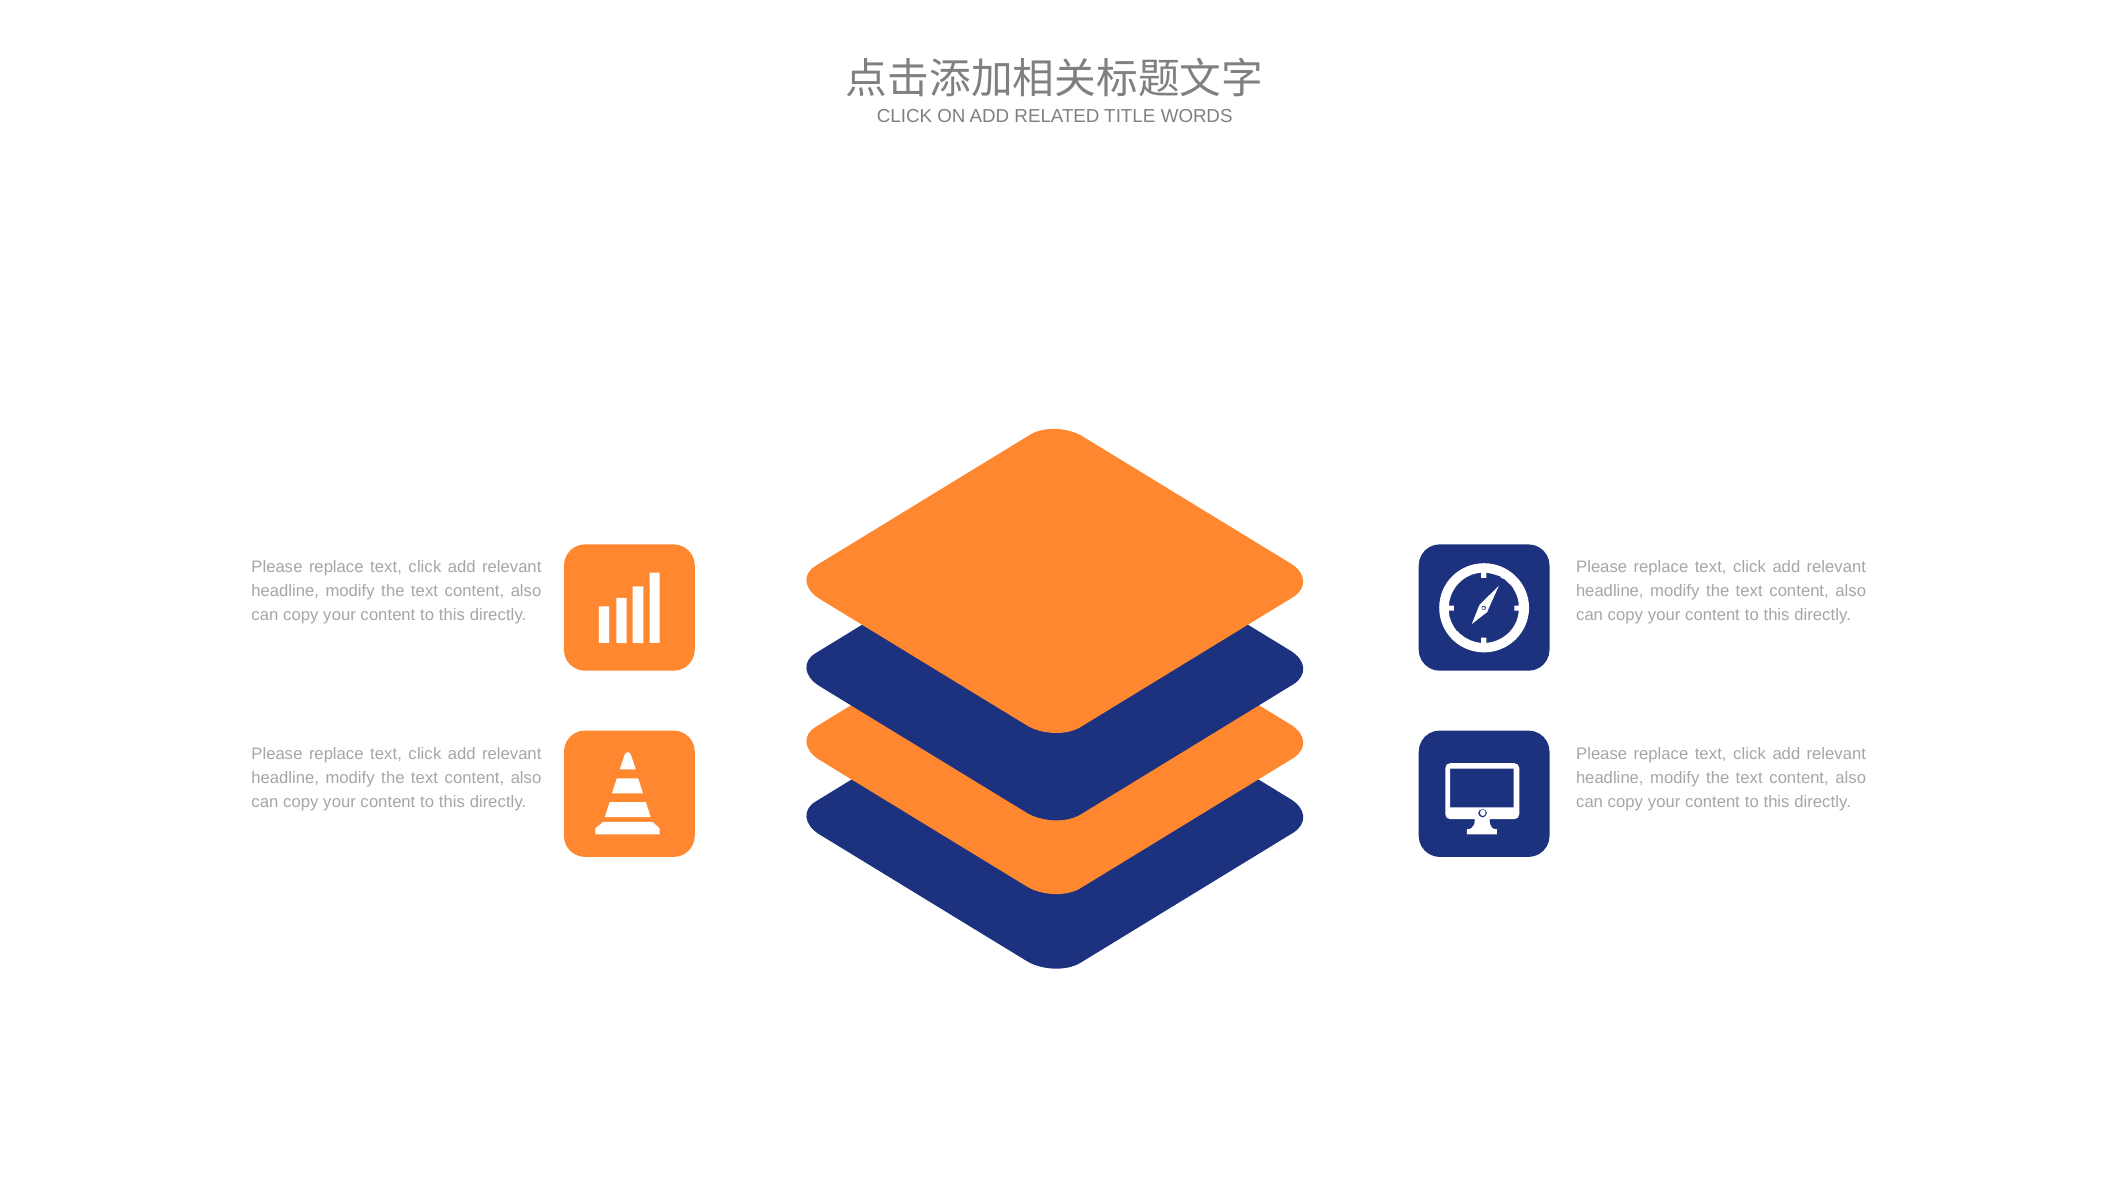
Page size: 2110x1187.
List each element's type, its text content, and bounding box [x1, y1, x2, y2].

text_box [1439, 563, 1530, 653]
text_box [595, 821, 660, 835]
text_box Please replace text, click add relevant headline, modify the text content, also can copy your content to this directly. [1576, 738, 1867, 811]
text_box [1417, 543, 1551, 672]
text_box CLICK ON ADD RELATED TITLE WORDS [852, 95, 1257, 130]
text_box Please replace text, click add relevant headline, modify the text content, also can copy your content to this directly. [251, 552, 542, 625]
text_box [1445, 763, 1520, 835]
text_box [619, 752, 636, 770]
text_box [598, 572, 660, 644]
text_box 点击添加相关标题文字 [803, 44, 1307, 107]
text_box Please replace text, click add relevant headline, modify the text content, also can copy your content to this directly. [1576, 552, 1867, 625]
text_box [806, 780, 1304, 969]
text_box [806, 705, 1304, 895]
text_box [604, 802, 651, 818]
text_box [806, 428, 1304, 733]
text_box [1417, 729, 1551, 858]
text_box [562, 543, 696, 672]
text_box Please replace text, click add relevant headline, modify the text content, also can copy your content to this directly. [251, 738, 542, 811]
text_box [806, 625, 1304, 821]
text_box [611, 778, 643, 794]
text_box [562, 729, 696, 858]
